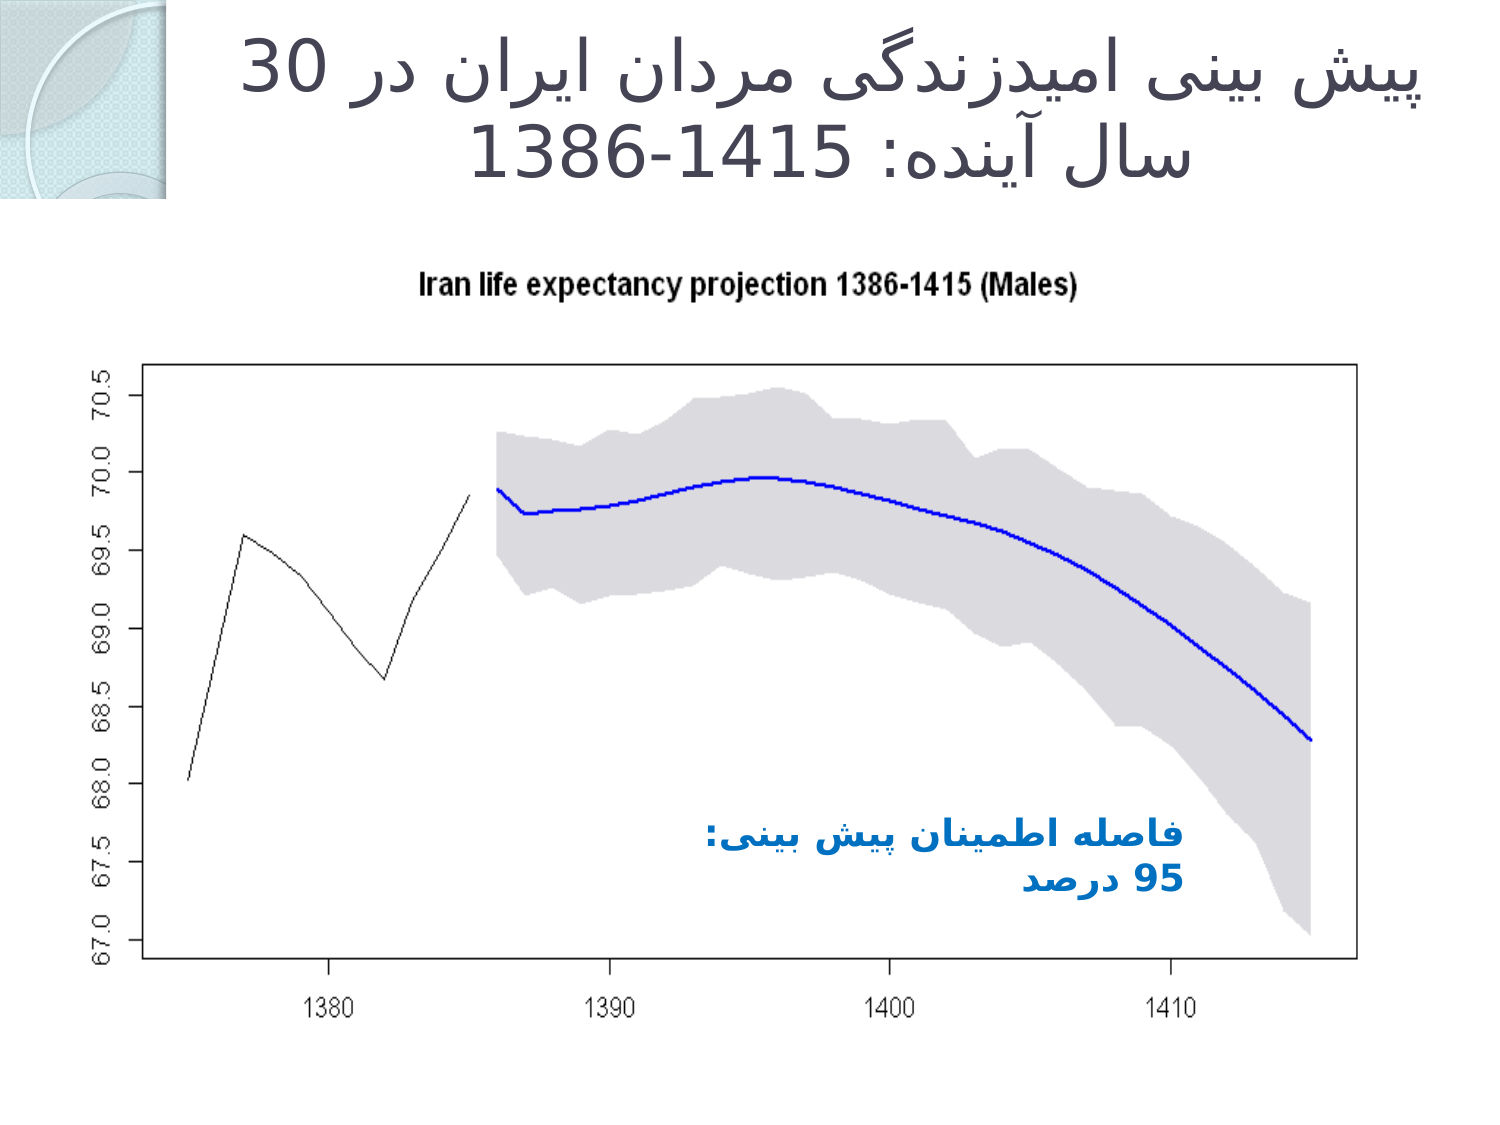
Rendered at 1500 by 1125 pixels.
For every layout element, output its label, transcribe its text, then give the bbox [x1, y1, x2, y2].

title پیش بینی امیدزندگی مردان ایران در 30 سال آینده: 1415-1386 [162, 12, 1500, 199]
picture [0, 199, 1500, 1125]
